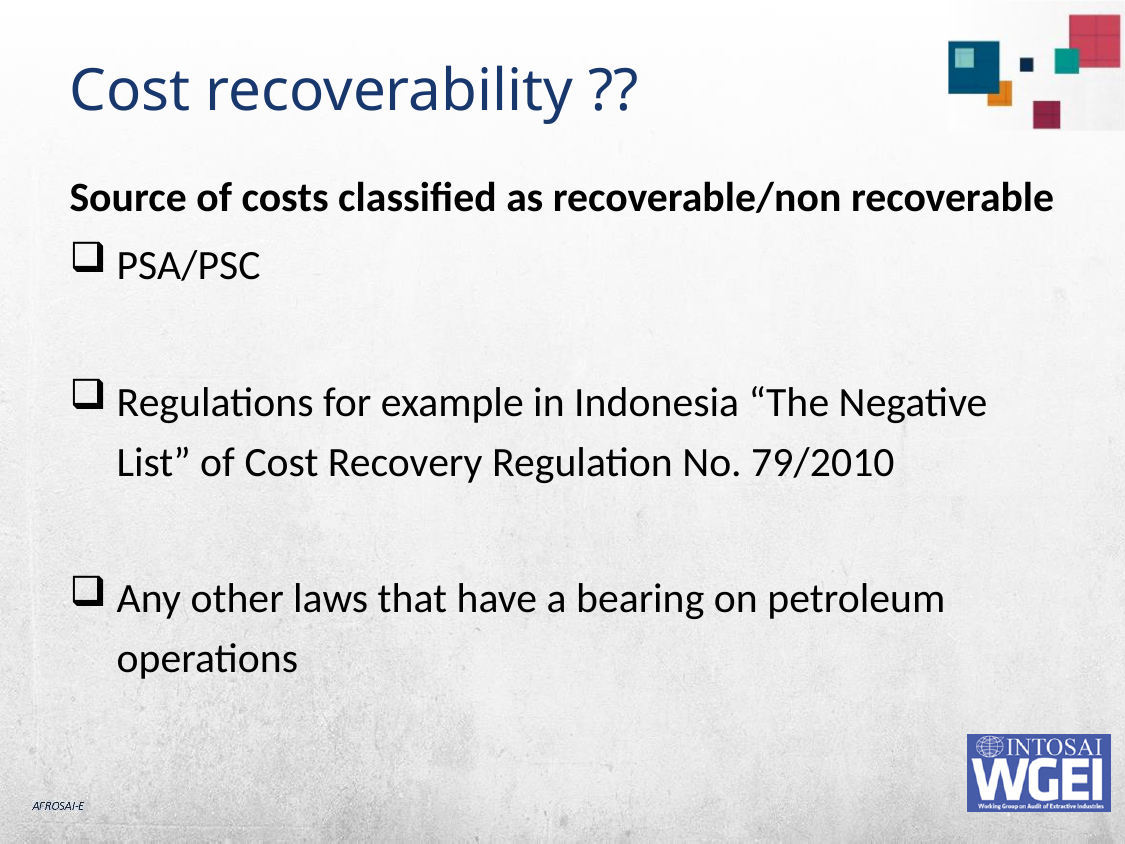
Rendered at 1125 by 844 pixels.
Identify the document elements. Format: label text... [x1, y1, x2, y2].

picture [0, 0, 1125, 844]
picture [949, 1, 1124, 130]
picture [955, 48, 974, 67]
list Source of costs classified as recoverable/non recoverable PSA/PSC Regulations for example in Indonesia “The Negative List” of Cost Recovery Regulation No. 79/2010 Any other laws that have a bearing on petroleum operations [56, 152, 1069, 779]
title Cost recoverability ?? [56, 33, 879, 152]
